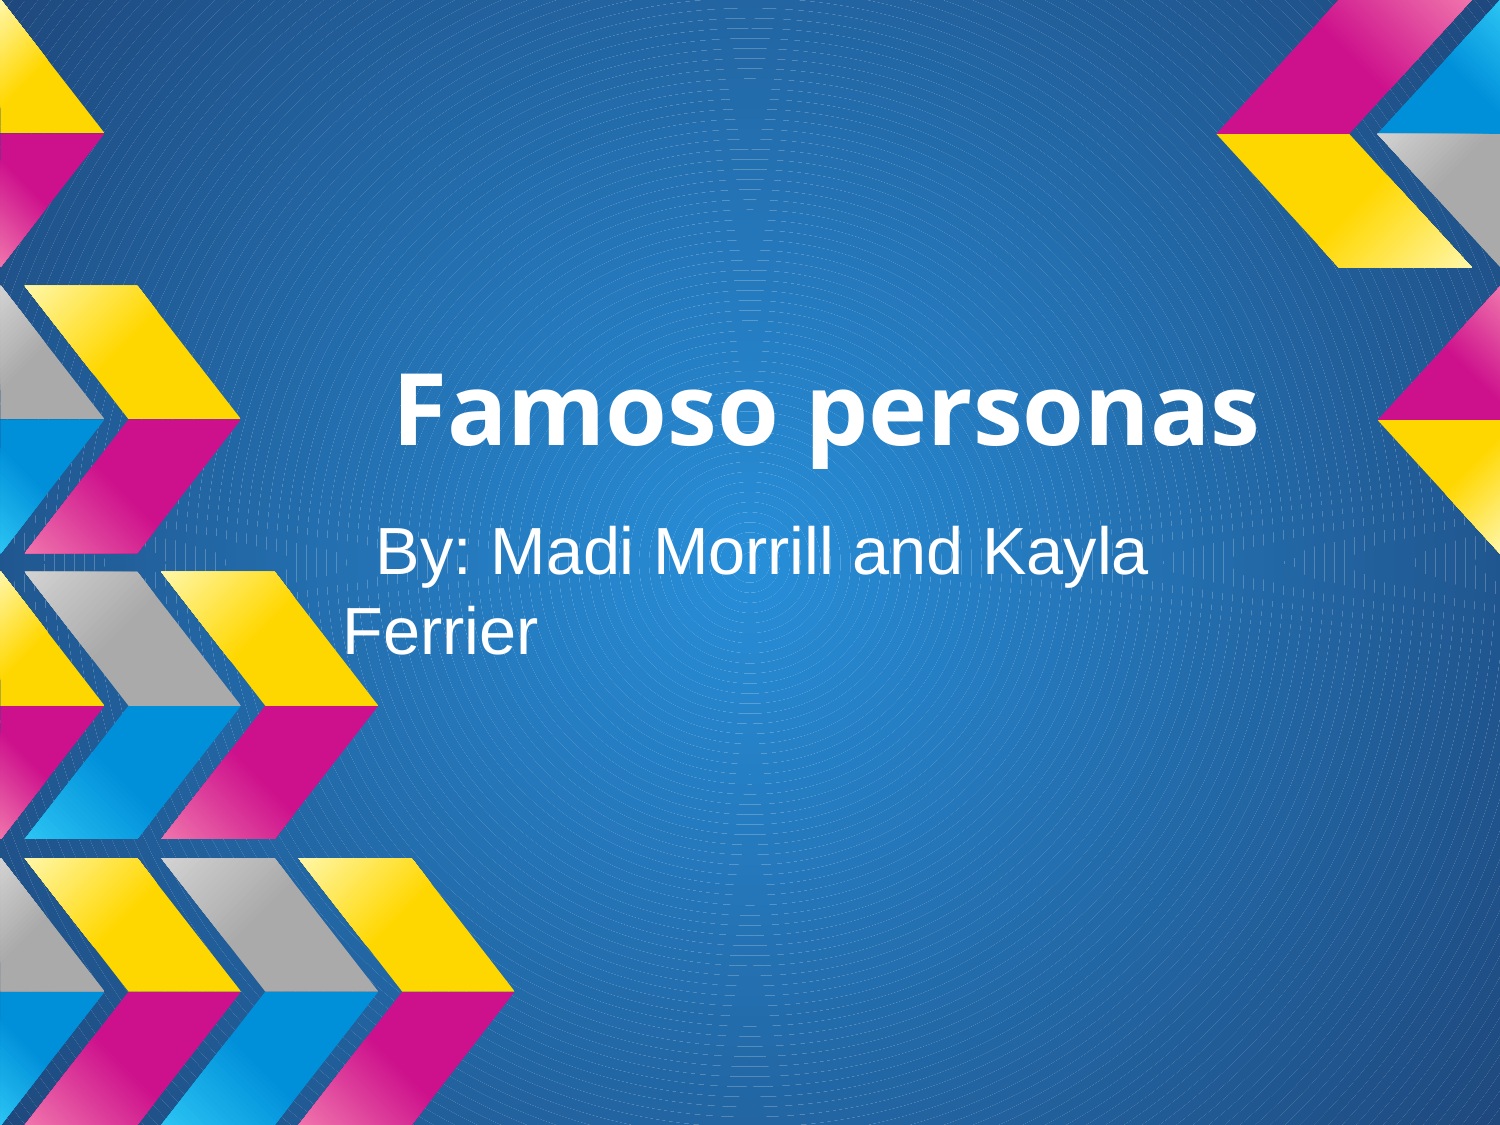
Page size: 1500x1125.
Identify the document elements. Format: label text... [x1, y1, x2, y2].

subtitle By: Madi Morrill and Kayla Ferrier [327, 492, 1378, 1125]
title Famoso personas [327, 262, 1378, 481]
